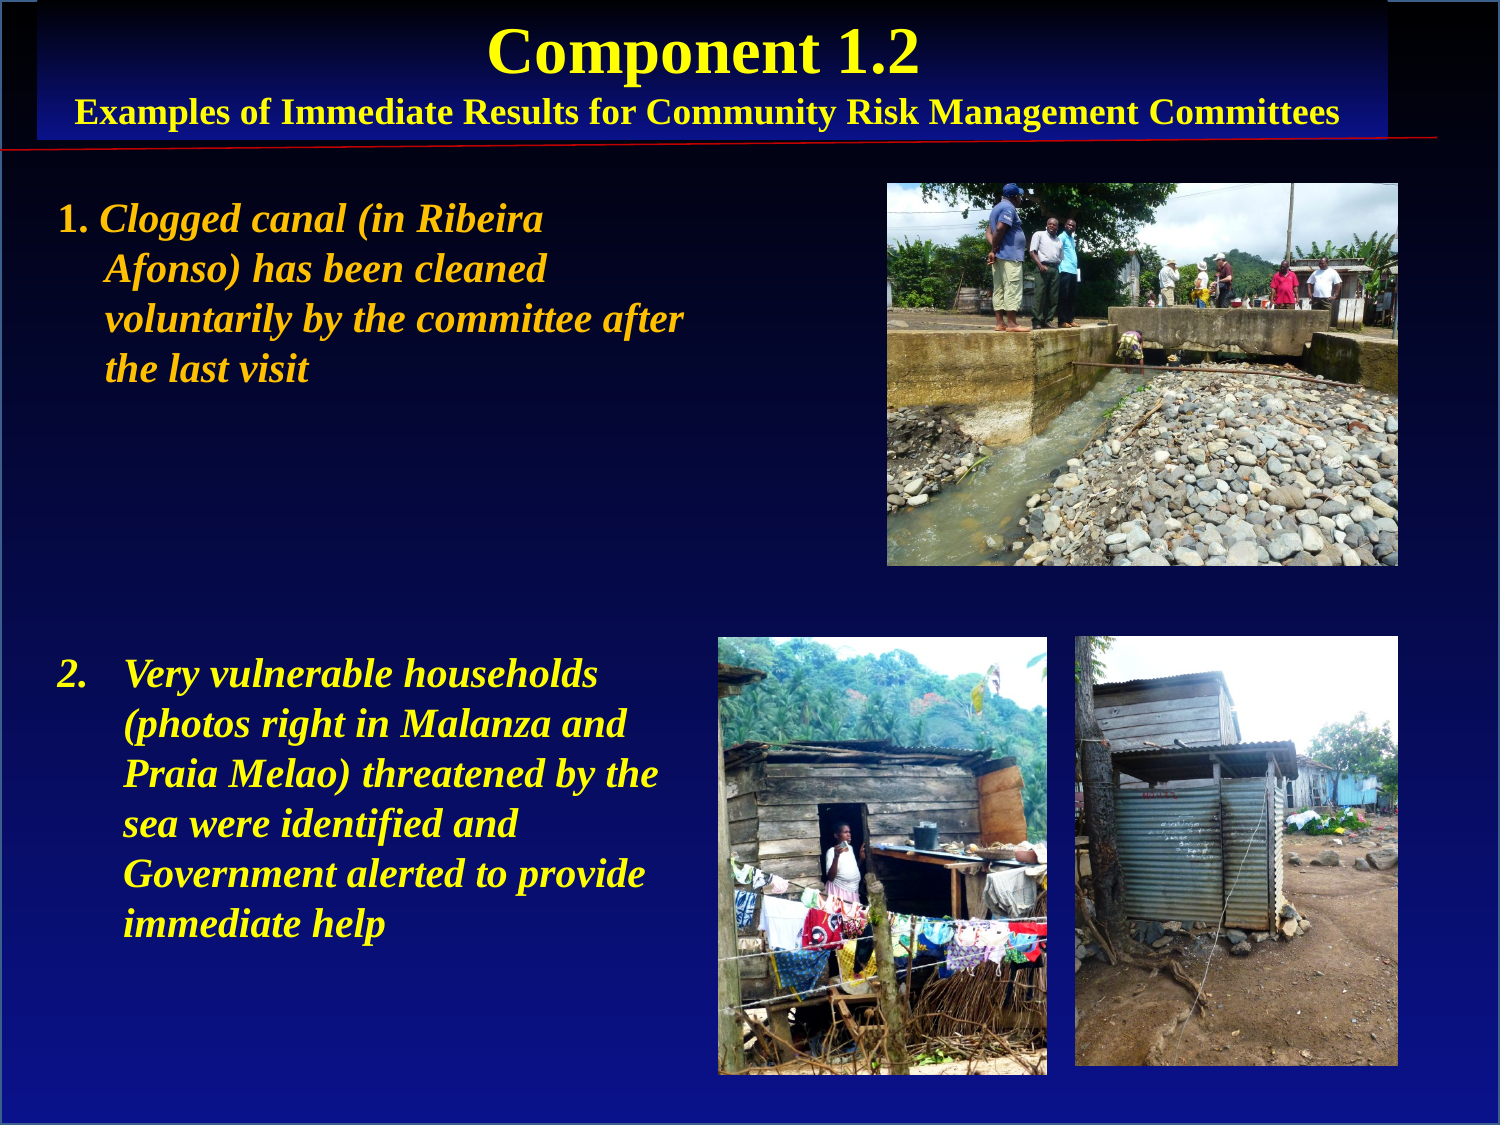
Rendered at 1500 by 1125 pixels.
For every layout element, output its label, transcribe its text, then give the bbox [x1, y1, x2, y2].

text_box Component 1.2 Examples of Immediate Results for Community Risk Management Committees [37, 0, 1388, 135]
picture [887, 183, 1398, 567]
picture [1075, 636, 1398, 1066]
picture [718, 637, 1048, 1076]
text_box [0, 0, 1500, 1125]
text_box 1. Clogged canal (in Ribeira Afonso) has been cleaned voluntarily by the committee after the last visit Very vulnerable households (photos right in Malanza and Praia Melao) threatened by the sea were identified and Government alerted to provide immediate help [42, 183, 700, 954]
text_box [0, 137, 1438, 151]
